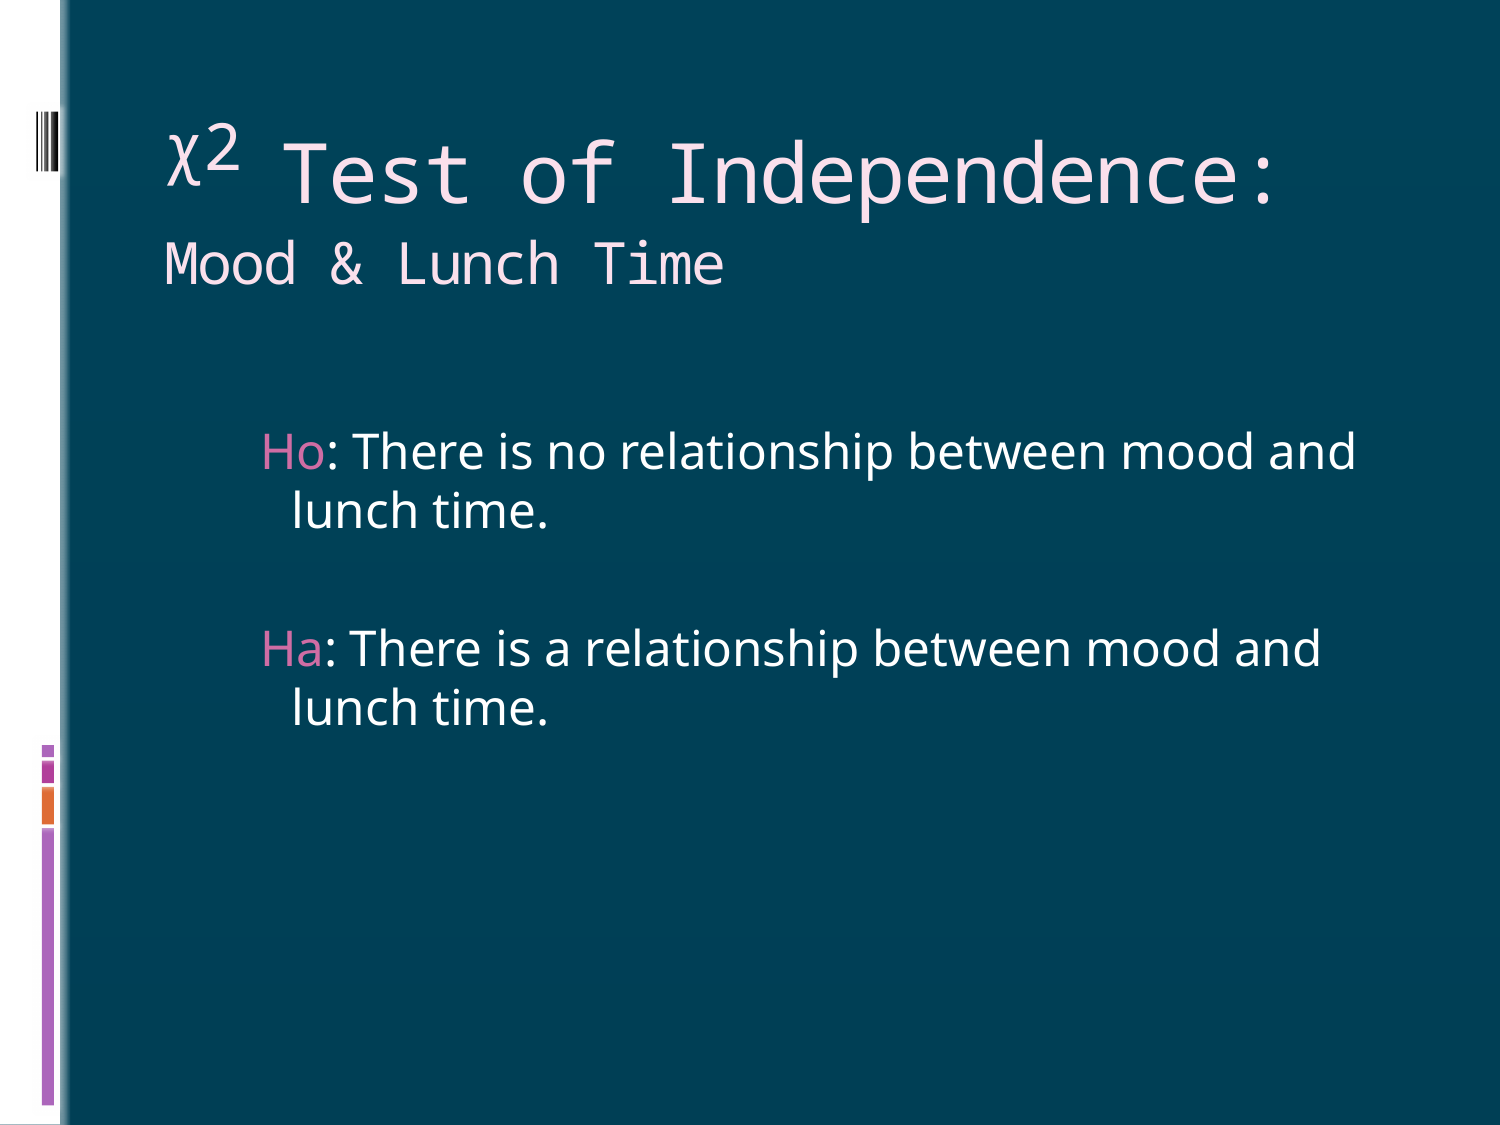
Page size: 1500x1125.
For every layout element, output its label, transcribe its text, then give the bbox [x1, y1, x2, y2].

picture [465, 253, 490, 283]
picture [531, 240, 556, 283]
picture [499, 253, 522, 284]
picture [695, 253, 722, 284]
picture [630, 253, 656, 283]
picture [433, 253, 458, 284]
picture [267, 240, 293, 284]
list Ho: There is no relationship between mood and lunch time. Ha: There is a relationship between mood and lunch time. [137, 412, 1413, 745]
picture [332, 242, 361, 284]
picture [201, 253, 228, 284]
picture [595, 243, 624, 283]
picture [167, 243, 196, 283]
picture [661, 253, 690, 283]
picture [234, 253, 261, 284]
title χ2 Test of Independence: Mood & Lunch Time [150, 83, 1425, 234]
picture [402, 243, 425, 283]
